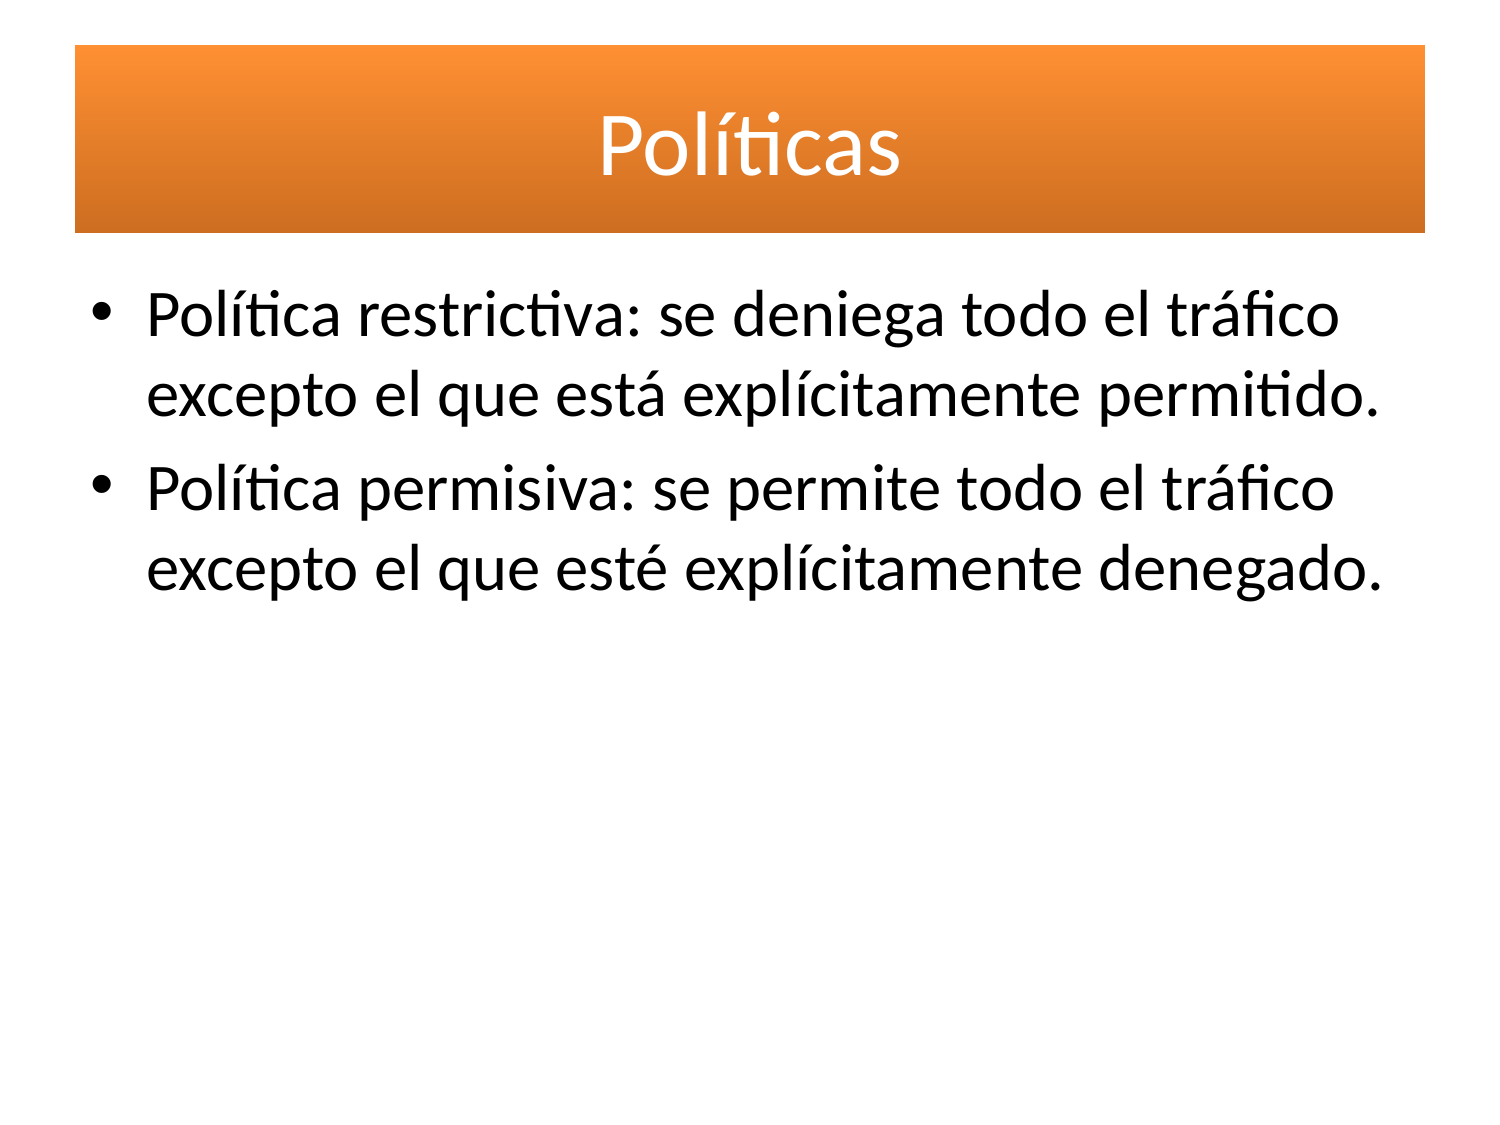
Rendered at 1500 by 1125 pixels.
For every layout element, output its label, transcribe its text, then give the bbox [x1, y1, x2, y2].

list Política restrictiva: se deniega todo el tráfico excepto el que está explícitamente permitido. Política permisiva: se permite todo el tráfico excepto el que esté explícitamente denegado. [75, 262, 1425, 1005]
title Políticas [75, 45, 1425, 233]
